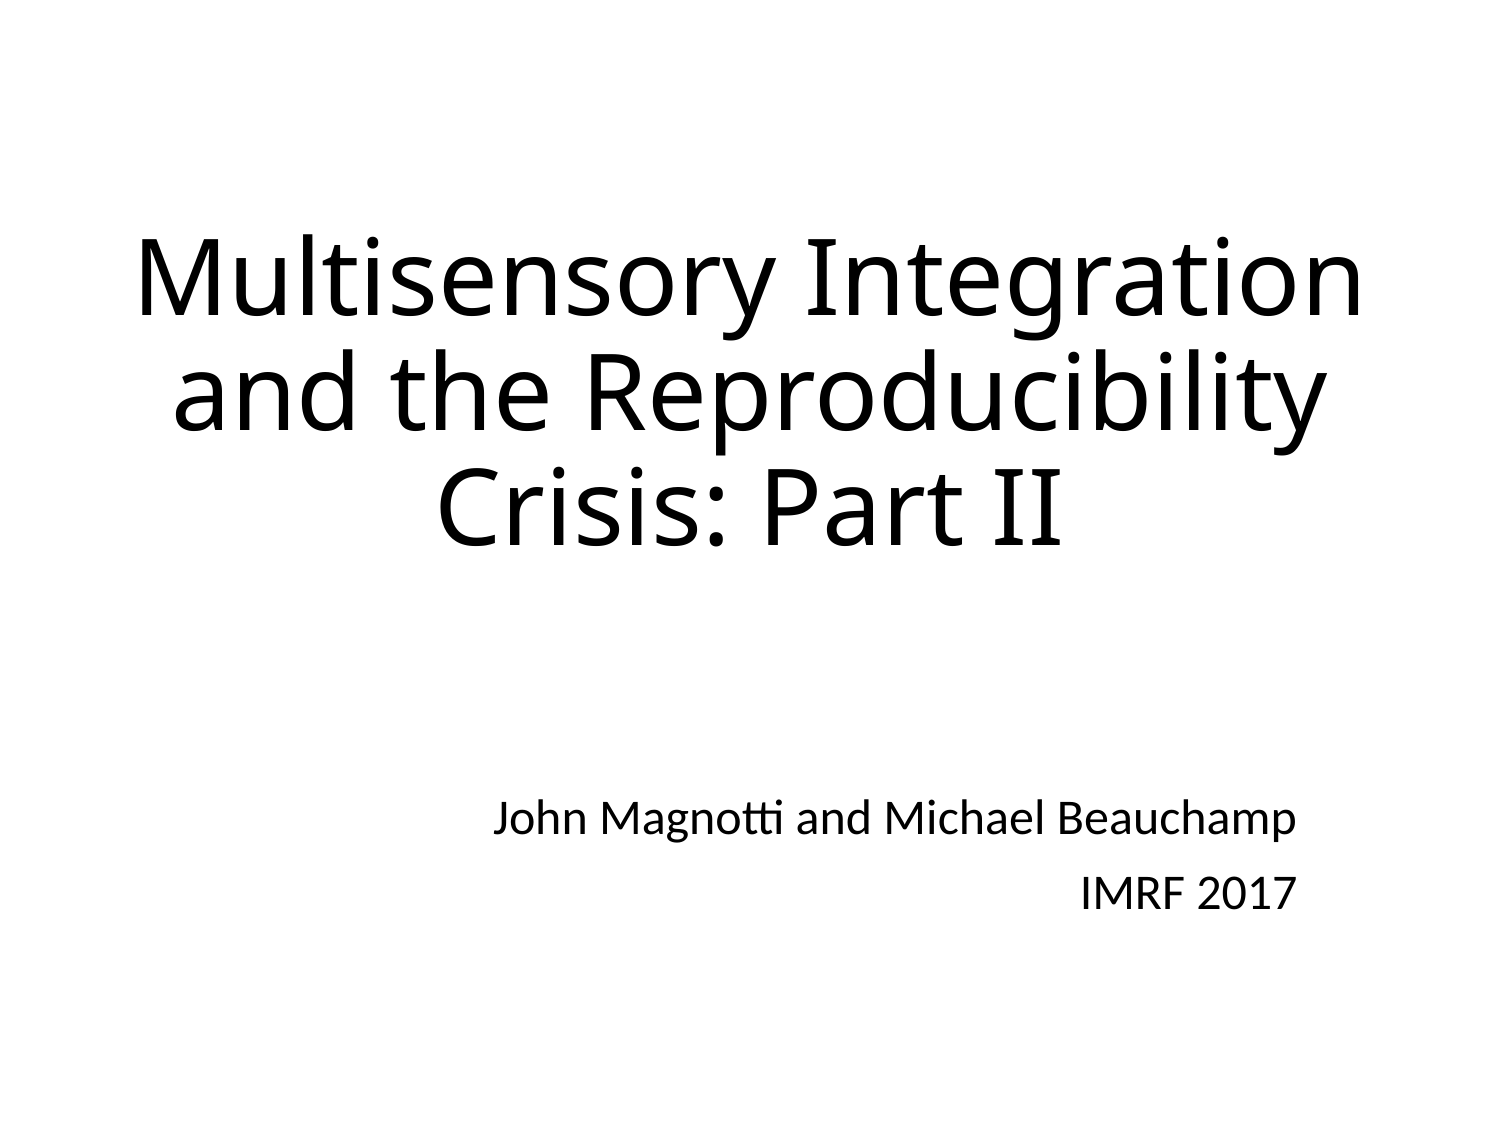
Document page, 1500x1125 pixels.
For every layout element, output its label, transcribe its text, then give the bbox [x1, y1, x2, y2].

subtitle John Magnotti and Michael Beauchamp IMRF 2017 [187, 784, 1313, 1056]
title Multisensory Integration and the Reproducibility Crisis: Part II [112, 184, 1388, 576]
